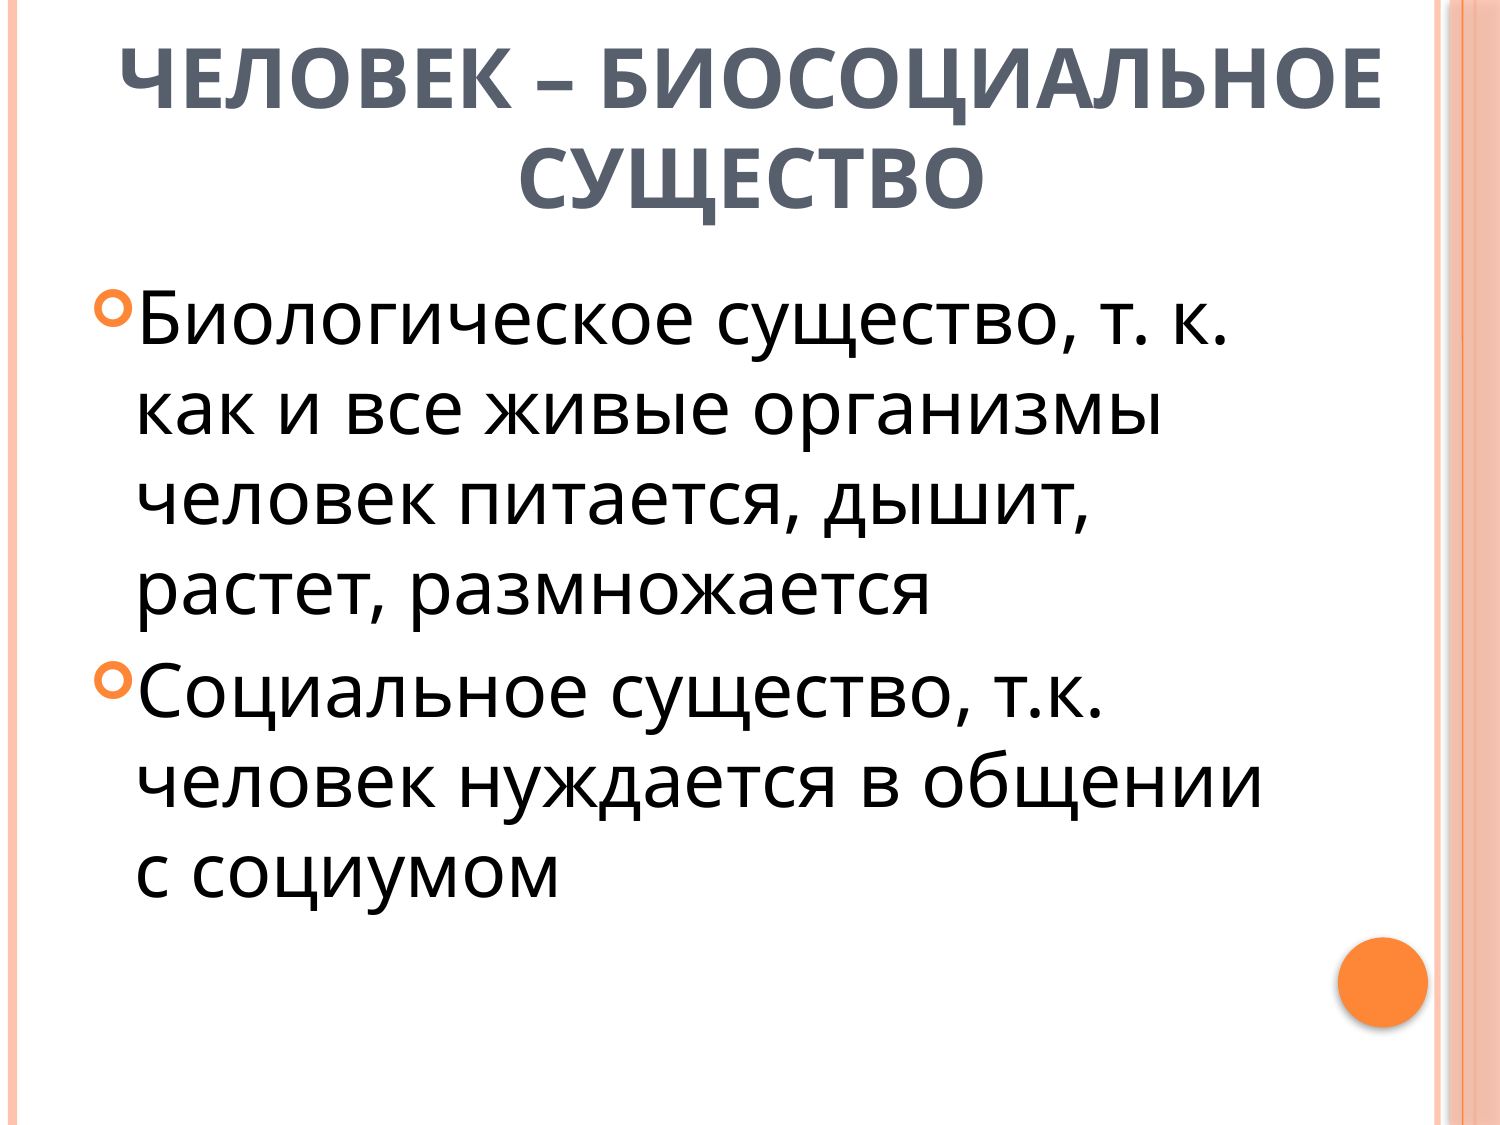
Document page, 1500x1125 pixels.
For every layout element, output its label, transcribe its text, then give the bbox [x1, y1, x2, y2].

list Биологическое существо, т. к. как и все живые организмы человек питается, дышит, растет, размножается Социальное существо, т.к. человек нуждается в общении с социумом [75, 262, 1300, 1062]
title Человек – биосоциальное существо [75, 45, 1430, 233]
